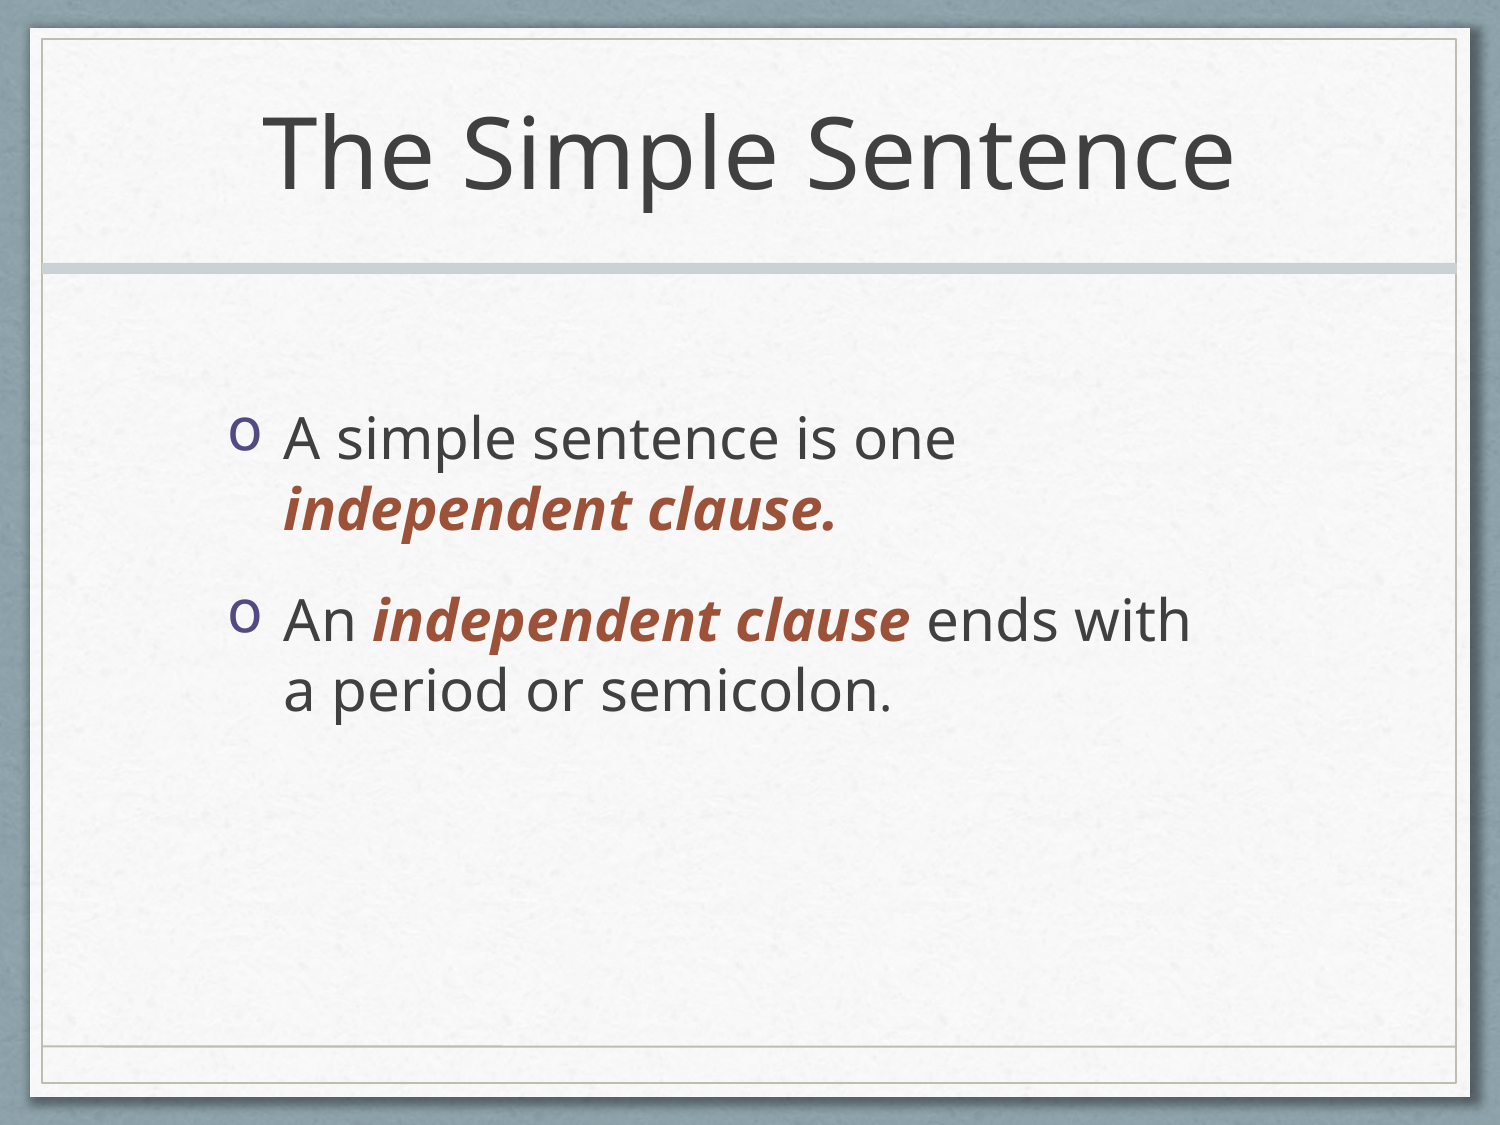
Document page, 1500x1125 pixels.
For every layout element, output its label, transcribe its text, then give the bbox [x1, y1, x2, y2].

title The Simple Sentence [147, 40, 1353, 260]
picture [30, 28, 1470, 1097]
list A simple sentence is one independent clause. An independent clause ends with a period or semicolon. [212, 394, 1232, 886]
